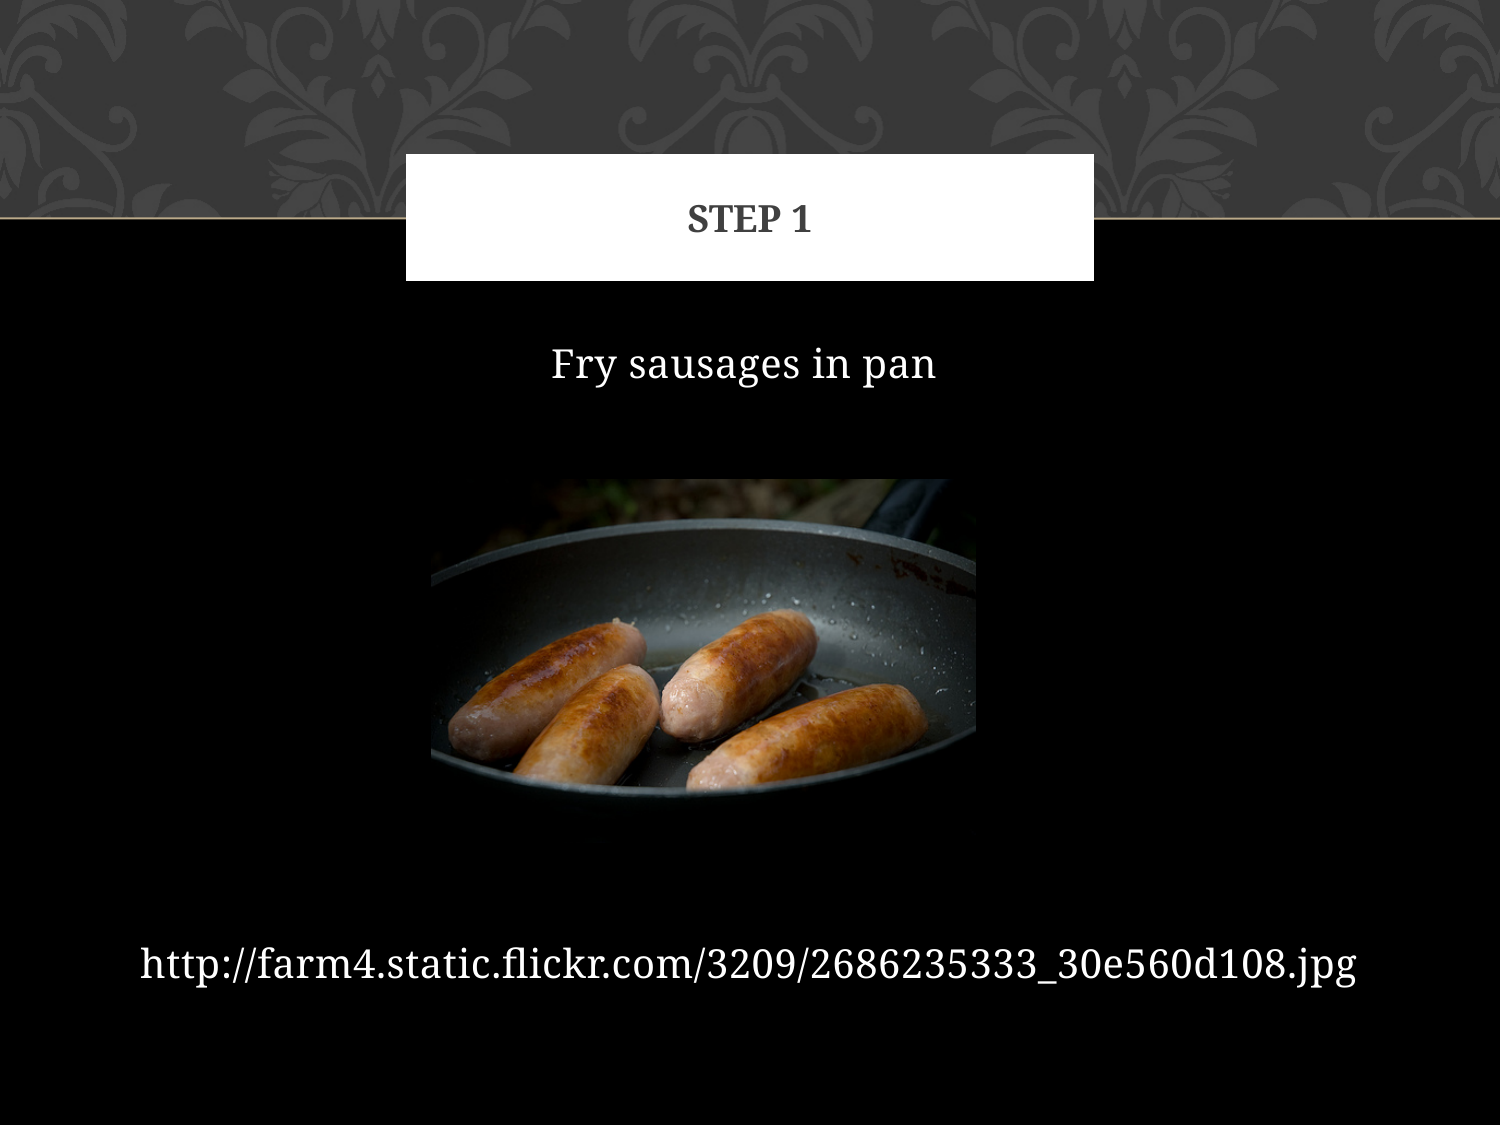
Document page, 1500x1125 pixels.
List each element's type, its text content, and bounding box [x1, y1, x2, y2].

title Step 1 [406, 154, 1094, 281]
list Fry sausages in pan http://farm4.static.flickr.com/3209/2686235333_30e560d108.jpg [75, 331, 1425, 1000]
picture [430, 479, 976, 843]
